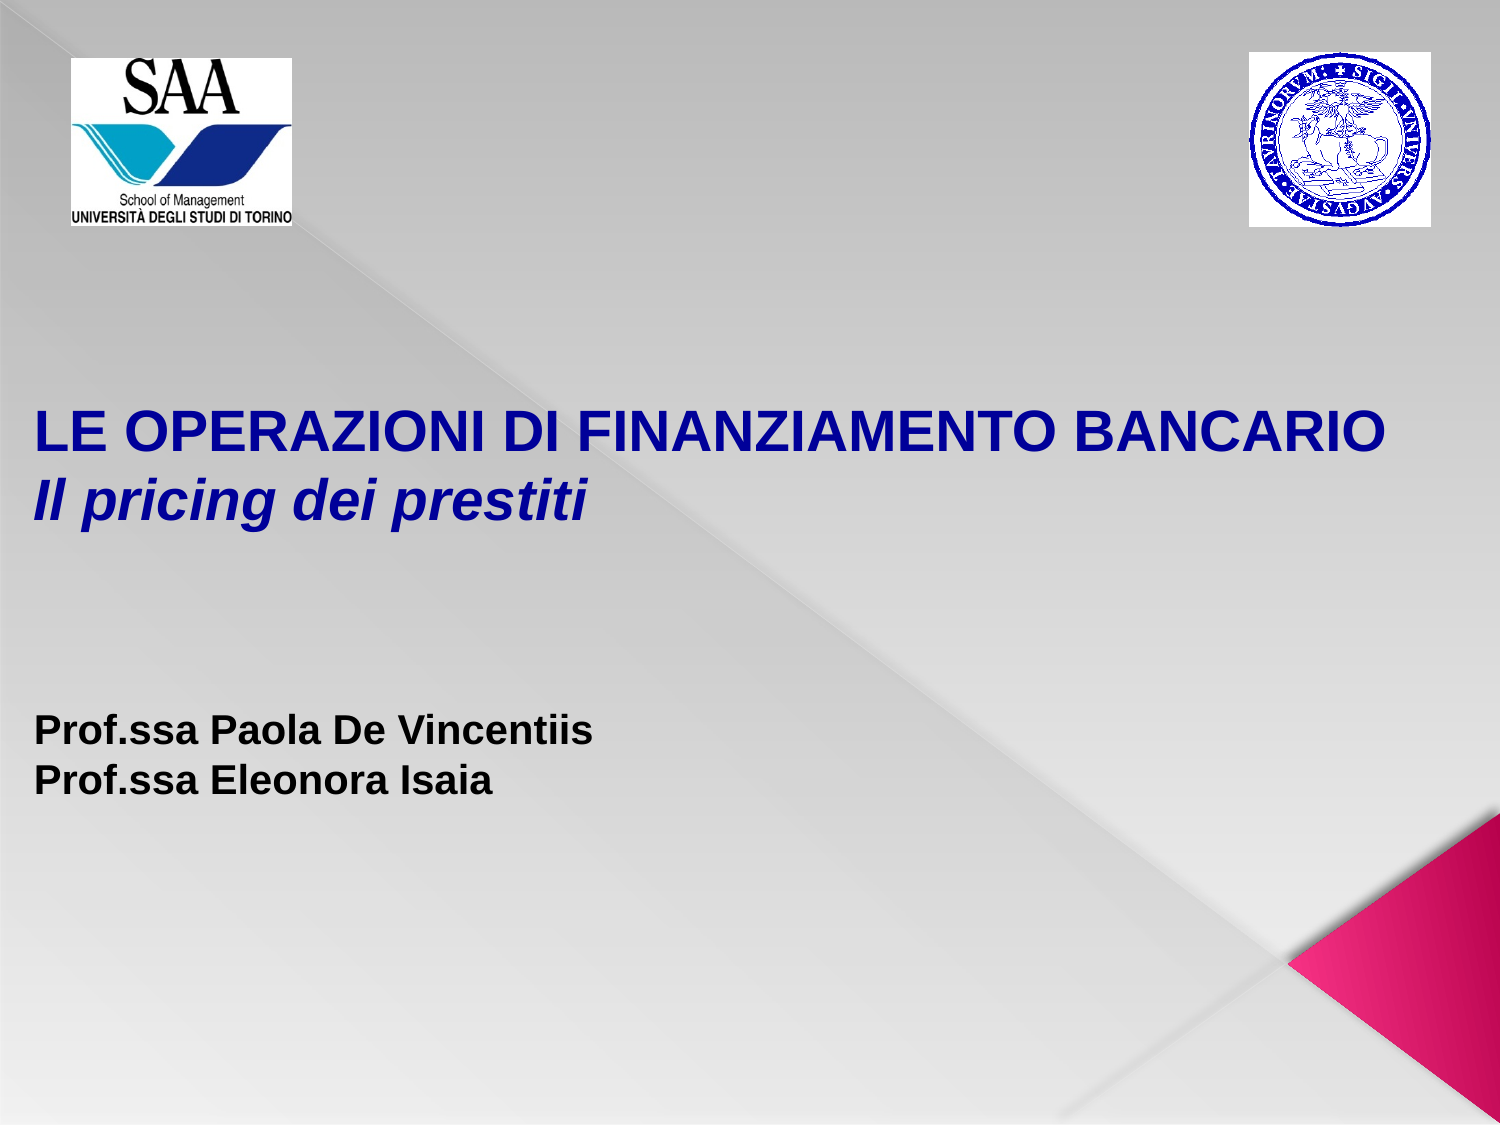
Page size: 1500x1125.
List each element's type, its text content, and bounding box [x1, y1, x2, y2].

picture [1248, 52, 1431, 227]
text_box LE OPERAZIONI DI FINANZIAMENTO BANCARIO Il pricing dei prestiti Prof.ssa Paola De Vincentiis Prof.ssa Eleonora Isaia [18, 351, 1478, 704]
picture [71, 58, 292, 226]
subtitle [73, 704, 1426, 764]
